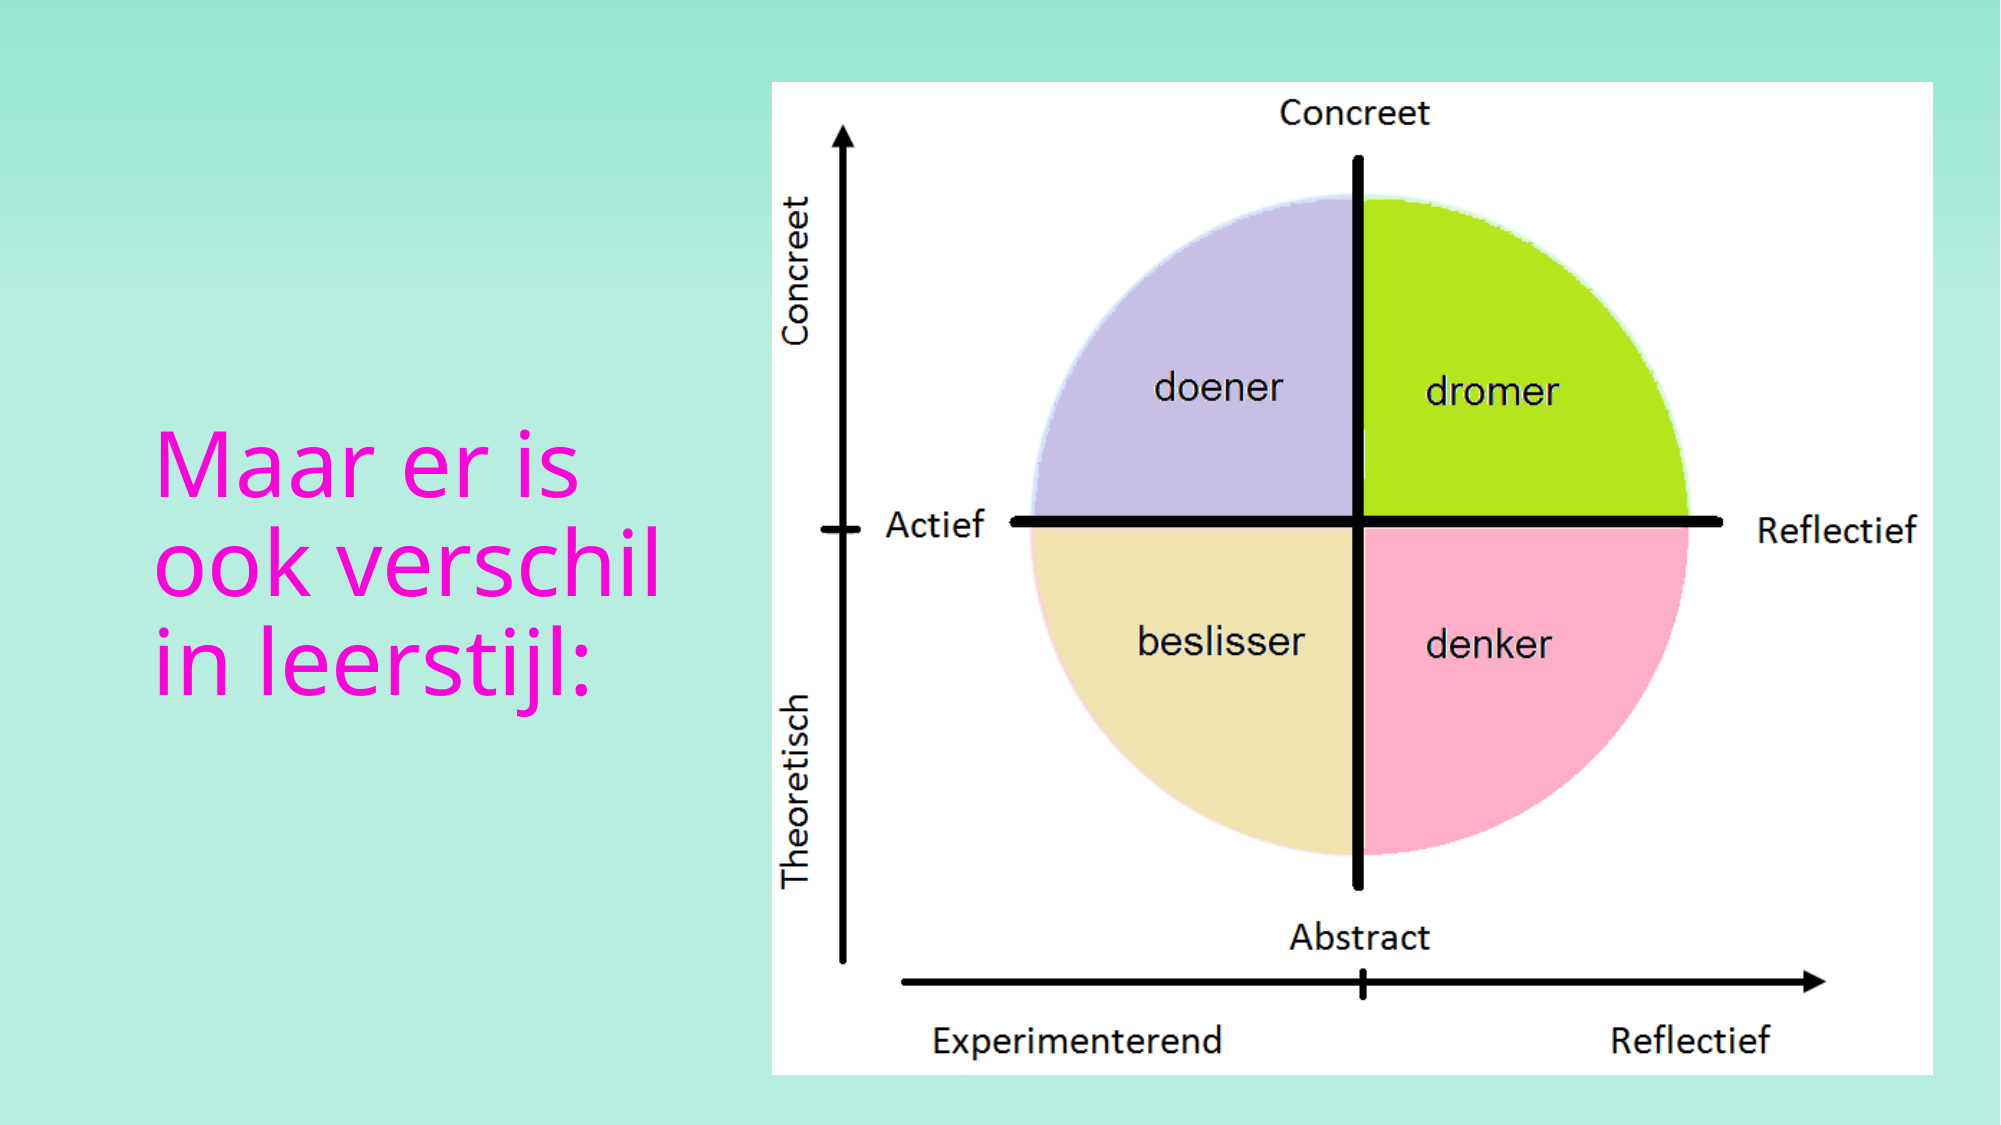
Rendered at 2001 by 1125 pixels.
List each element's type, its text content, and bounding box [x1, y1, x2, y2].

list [772, 82, 1933, 1075]
title Maar er is ook verschil in leerstijl: [137, 59, 712, 1075]
